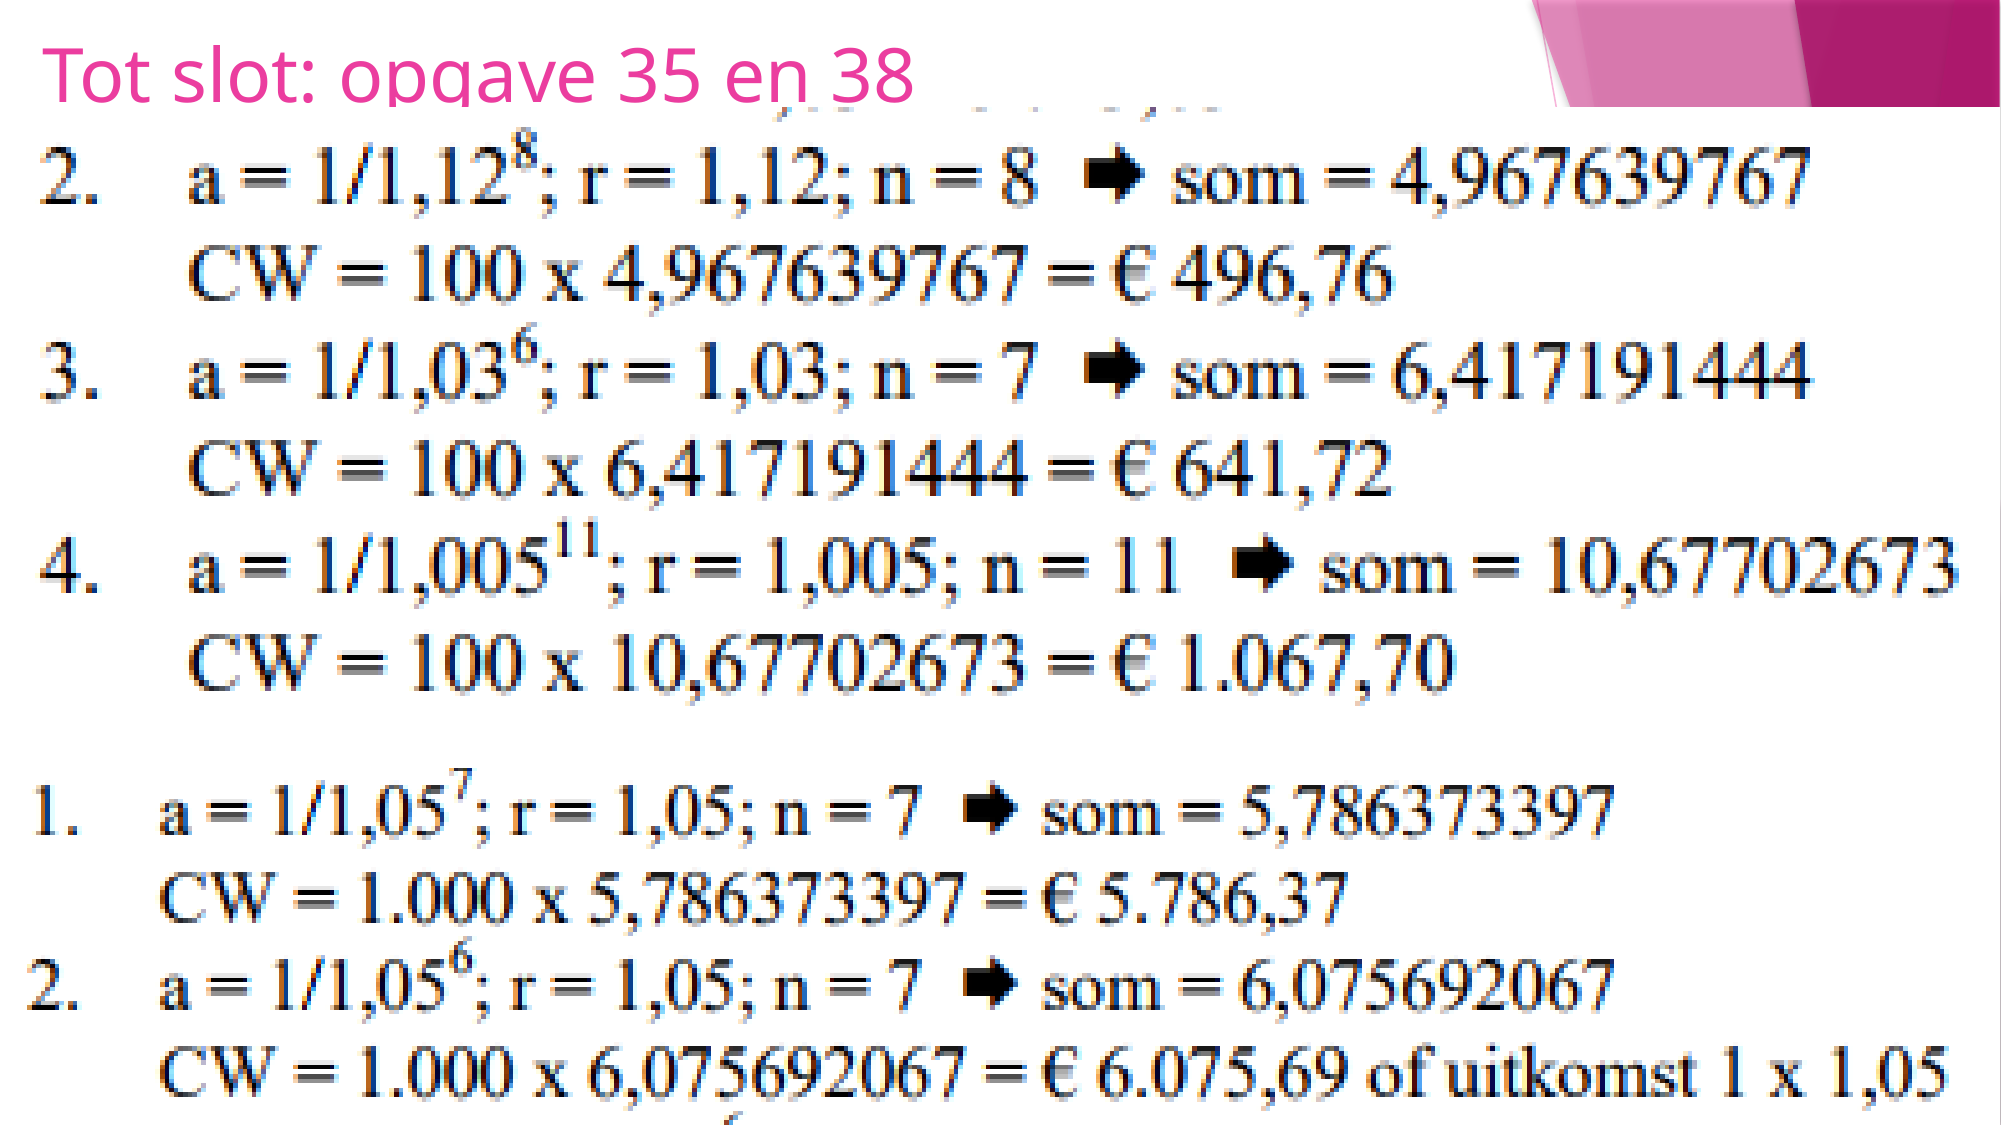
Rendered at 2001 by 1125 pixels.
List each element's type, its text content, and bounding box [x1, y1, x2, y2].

picture [0, 107, 2000, 1125]
title Tot slot: opgave 35 en 38 [27, 19, 1522, 104]
